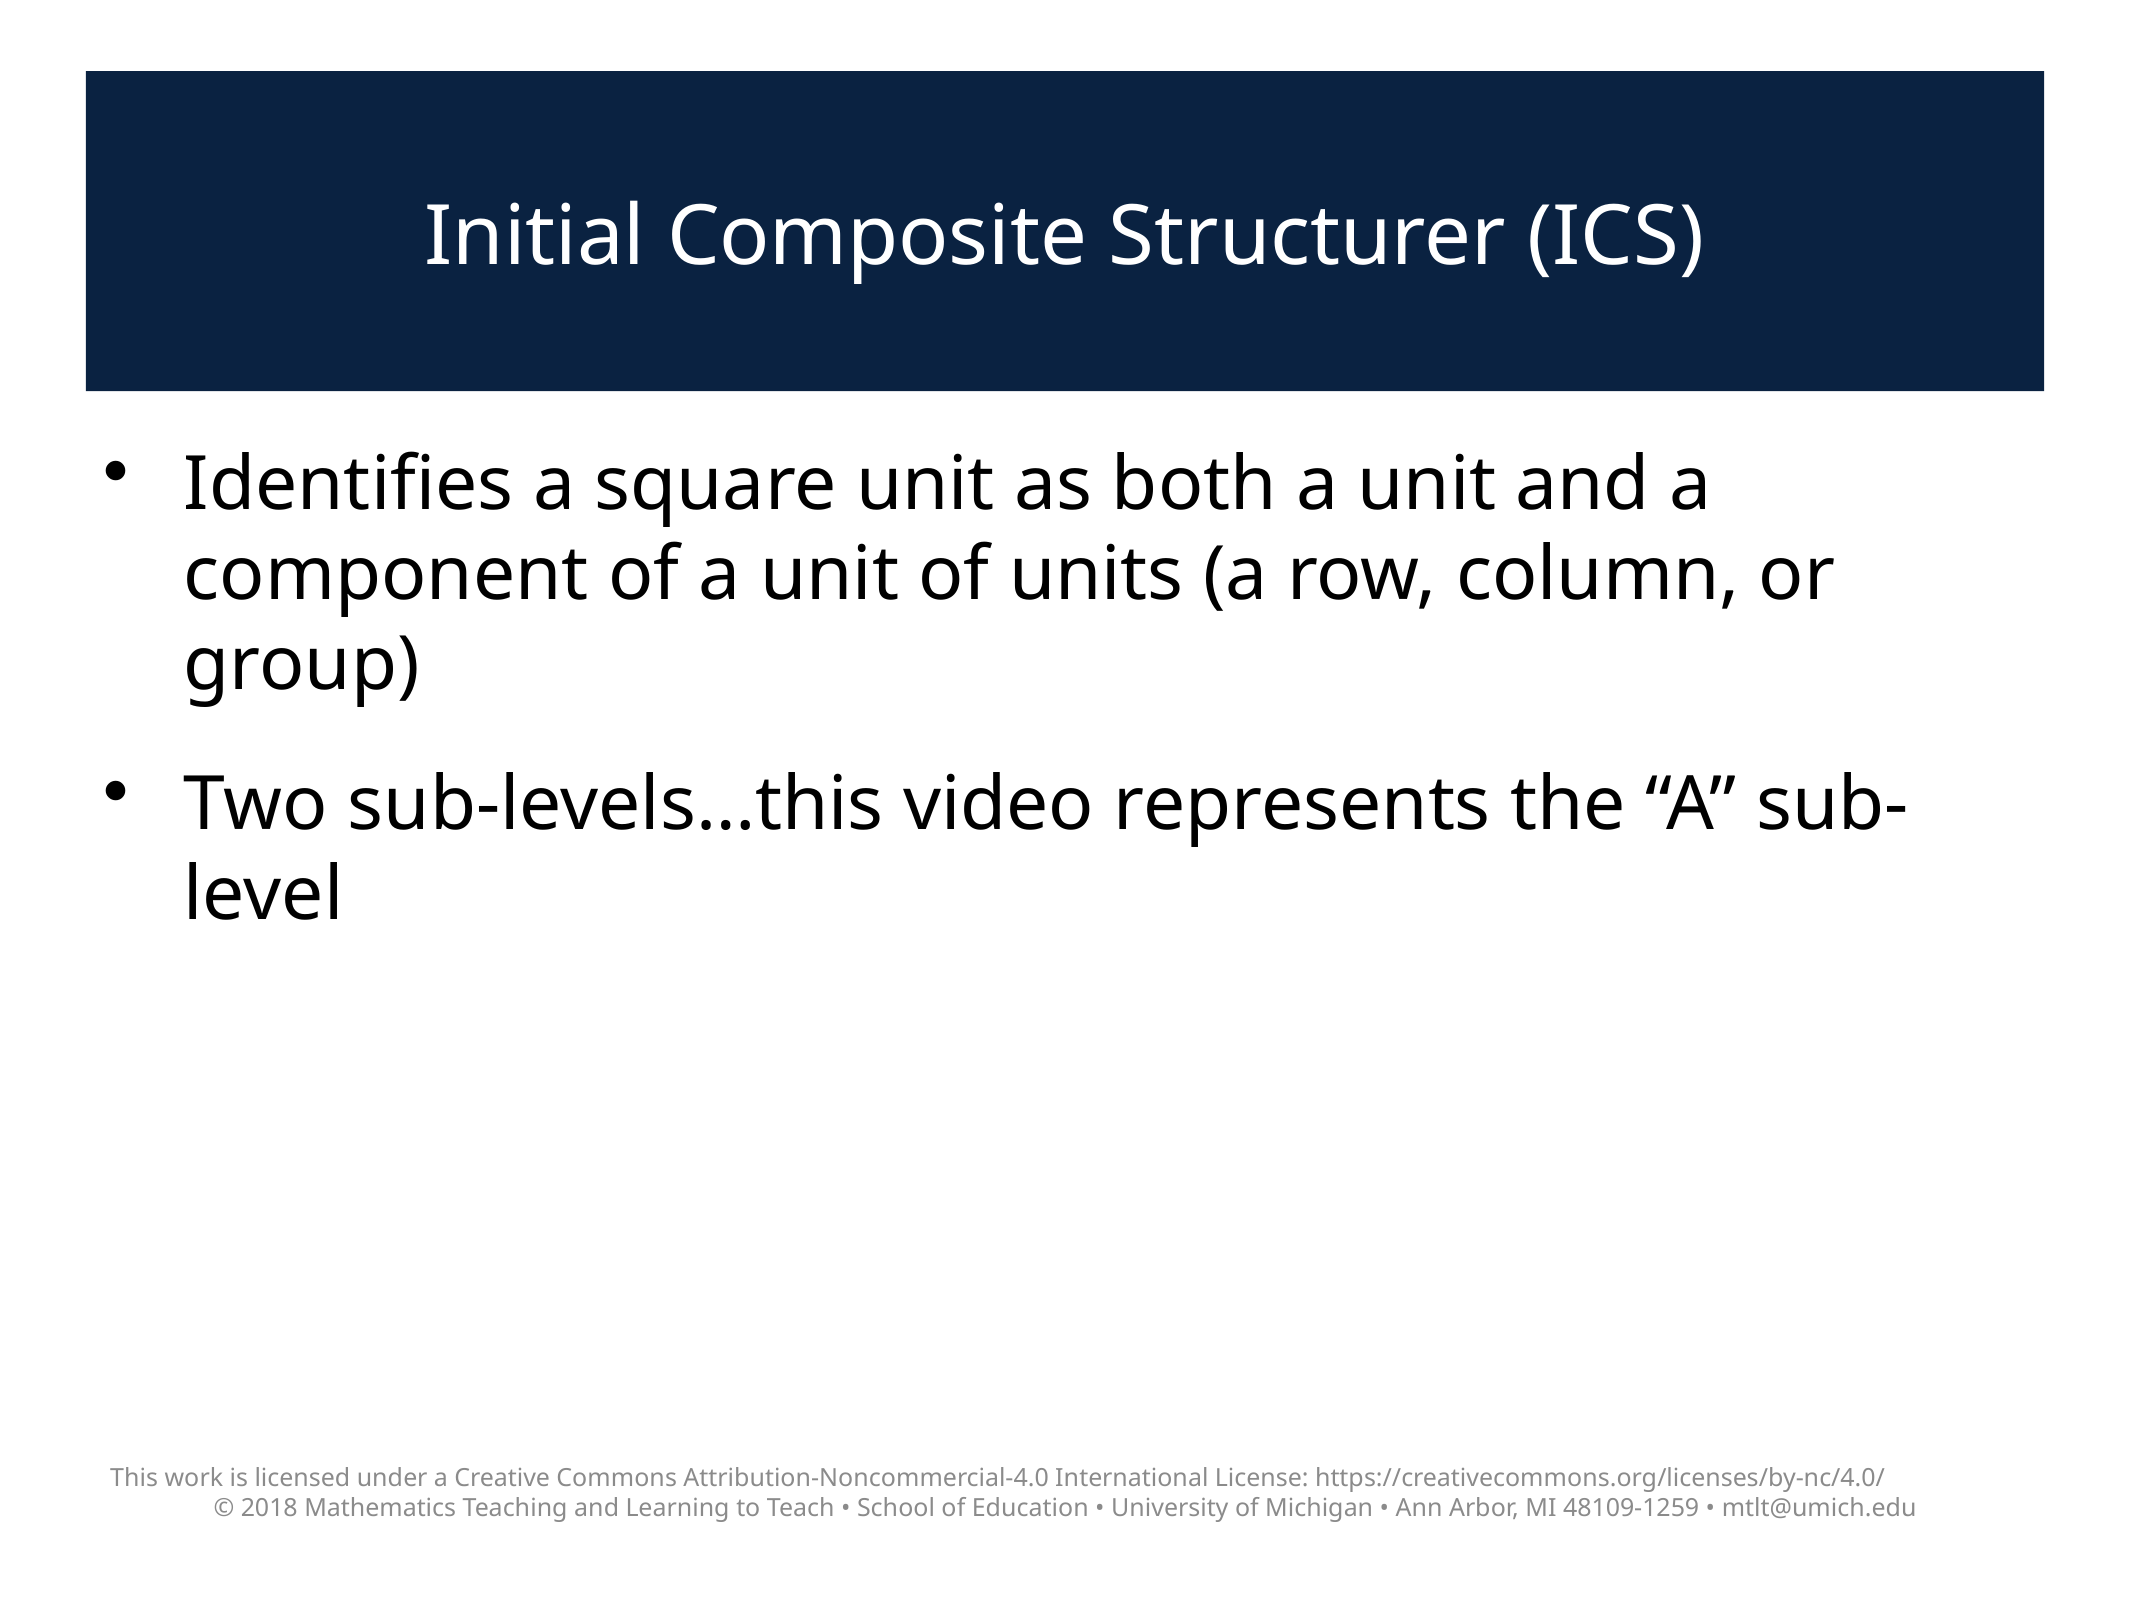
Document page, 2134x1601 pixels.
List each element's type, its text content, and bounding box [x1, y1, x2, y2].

text_box This work is licensed under a Creative Commons Attribution-Noncommercial-4.0 International License: https://creativecommons.org/licenses/by-nc/4.0/ © 2018 Mathematics Teaching and Learning to Teach • School of Education • University of Michigan • Ann Arbor, MI 48109-1259 • mtlt@umich.edu [88, 1436, 2045, 1547]
title Initial Composite Structurer (ICS) [85, 71, 2045, 392]
list Identifies a square unit as both a unit and a component of a unit of units (a row, column, or group) Two sub-levels…this video represents the “A” sub-level [88, 426, 2045, 1430]
